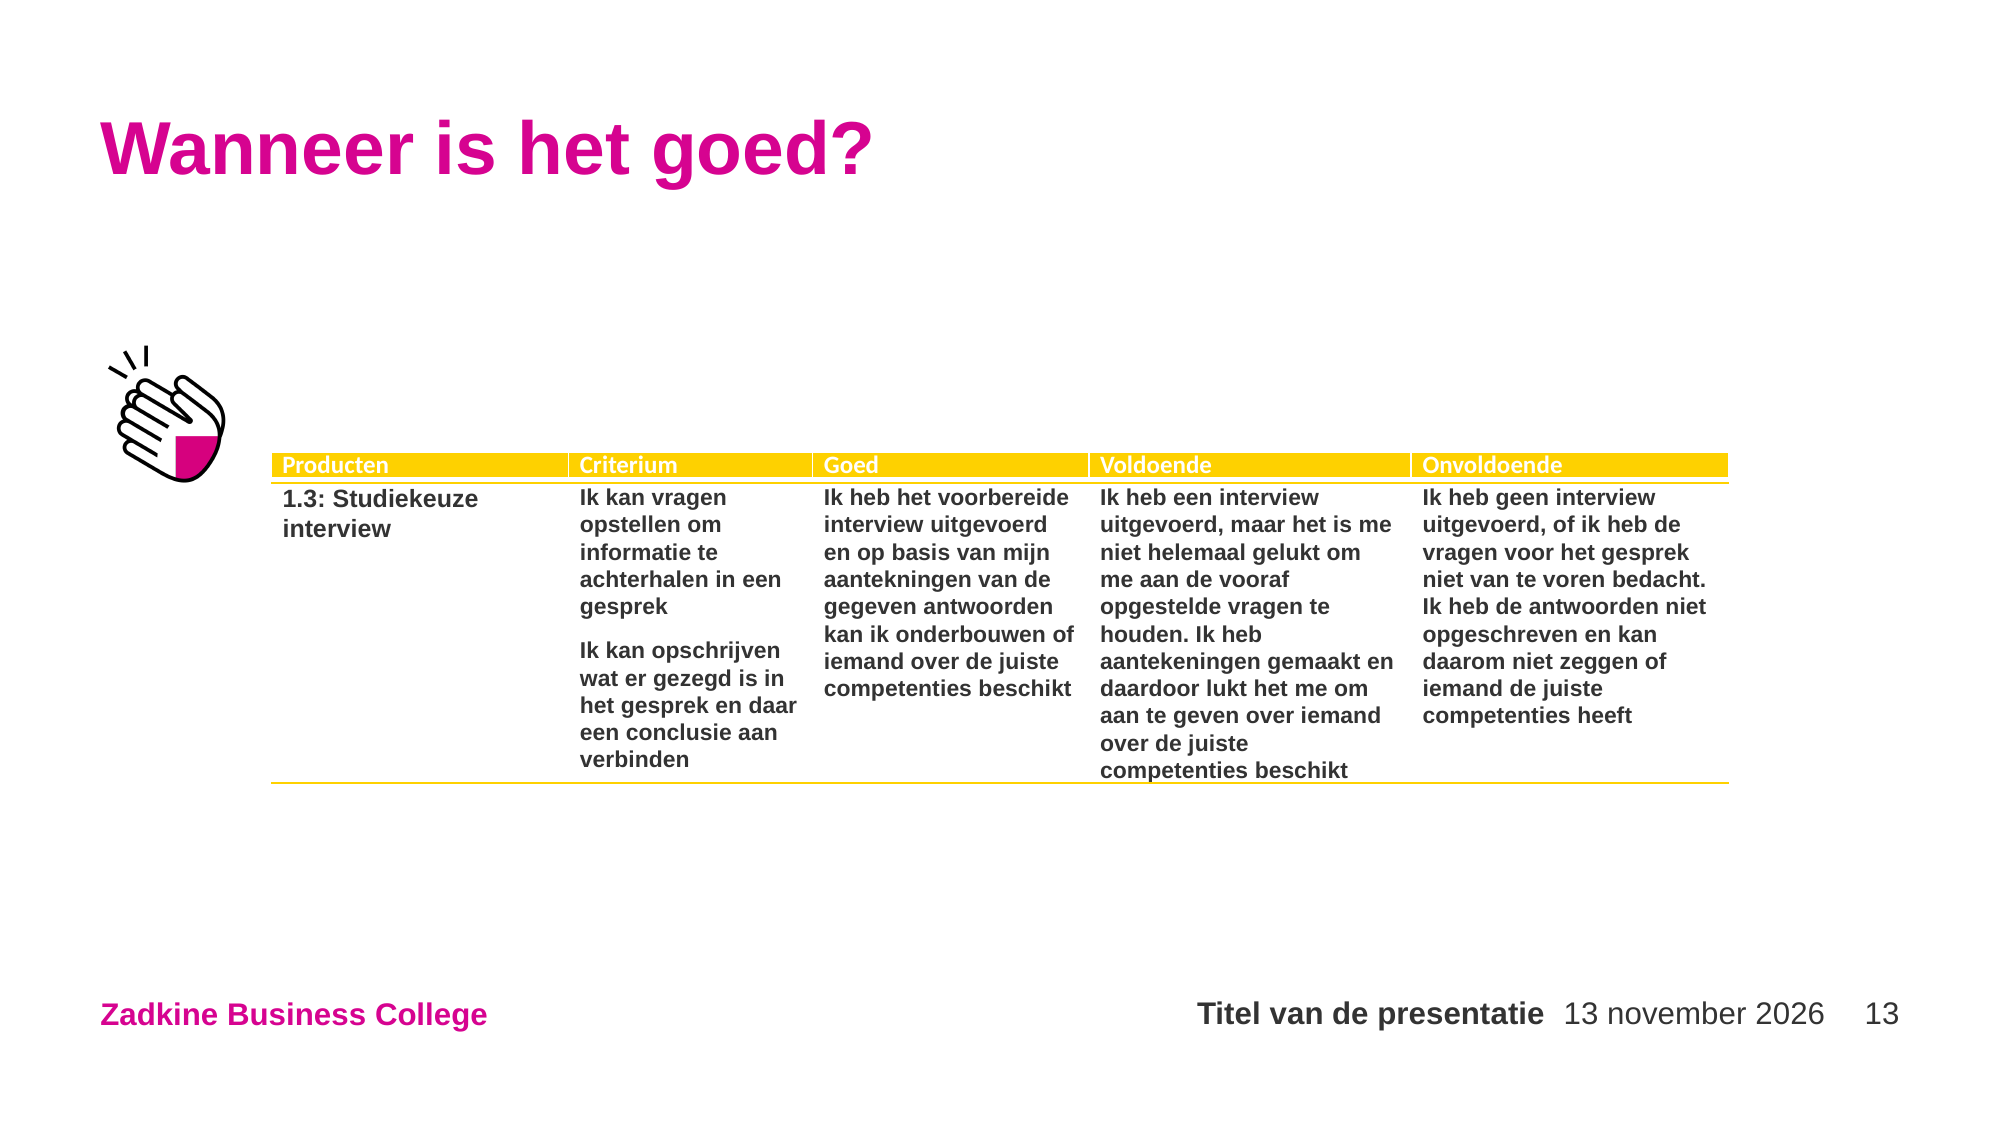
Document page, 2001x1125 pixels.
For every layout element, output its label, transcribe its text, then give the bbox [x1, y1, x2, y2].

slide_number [1546, 993, 1825, 1033]
table_header Producten [300, 453, 568, 477]
table_header Voldoende [1090, 453, 1410, 477]
table_header Criterium [569, 453, 812, 477]
title Wanneer is het goed? [100, 100, 1900, 190]
footer Titel van de presentatie [870, 993, 1546, 1033]
table_header Ik heb geen interview uitgevoerd, of ik heb de vragen voor het gesprek niet van te voren bedacht. Ik heb de antwoorden niet opgeschreven en kan daarom niet zeggen of iemand de juiste competenties heeft [1412, 484, 1729, 782]
table_header Ik heb een interview uitgevoerd, maar het is me niet helemaal gelukt om me aan de vooraf opgestelde vragen te houden. Ik heb aantekeningen gemaakt en daardoor lukt het me om aan te geven over iemand over de juiste competenties beschikt [1089, 484, 1412, 782]
table_header Goed [813, 453, 1088, 477]
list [33, 281, 300, 547]
table_header Ik heb het voorbereide interview uitgevoerd en op basis van mijn aantekningen van de gegeven antwoorden kan ik onderbouwen of iemand over de juiste competenties beschikt [813, 484, 1089, 782]
slide_number 13 [1825, 993, 1900, 1033]
table_header 1.3: Studiekeuze interview [271, 484, 569, 782]
table_header Ik kan vragen opstellen om informatie te achterhalen in een gesprek Ik kan opschrijven wat er gezegd is in het gesprek en daar een conclusie aan verbinden [569, 484, 813, 782]
table_header Onvoldoende [1412, 453, 1728, 477]
